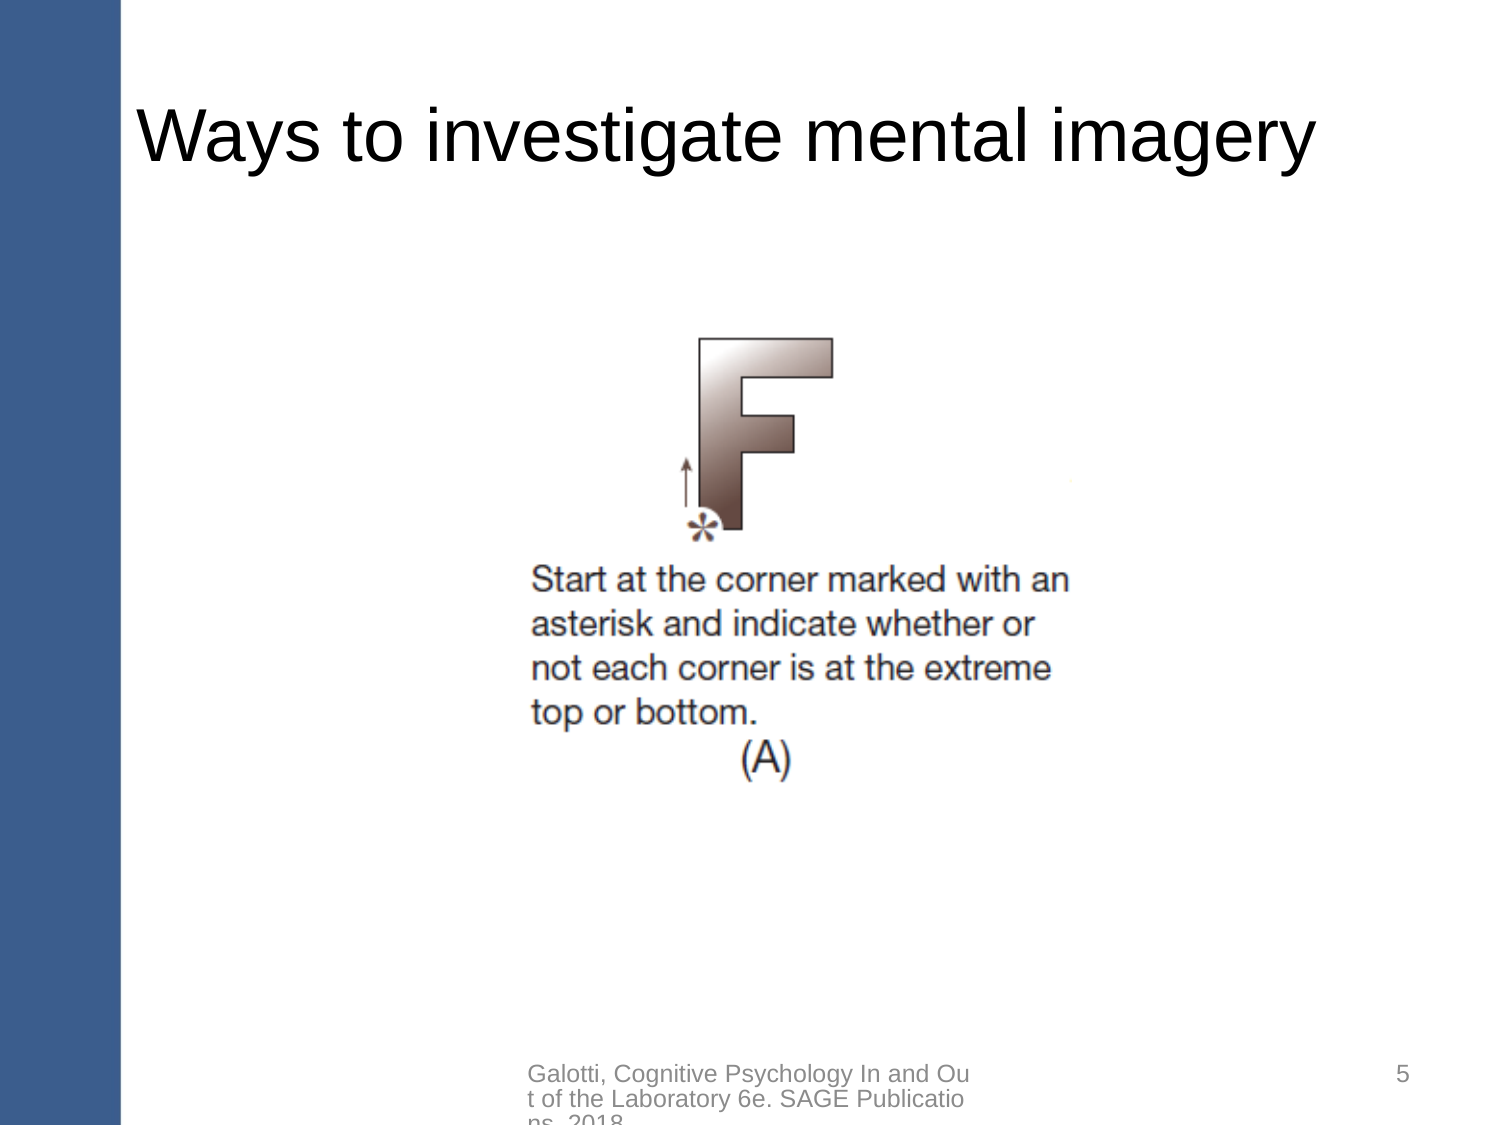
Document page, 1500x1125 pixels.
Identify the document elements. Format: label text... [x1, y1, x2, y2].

slide_number 5 [1074, 1042, 1425, 1103]
footer Galotti, Cognitive Psychology In and Out of the Laboratory 6e. SAGE Publications, 2018. [512, 1042, 988, 1103]
title Ways to investigate mental imagery [121, 37, 1472, 225]
picture [0, 0, 1500, 1125]
